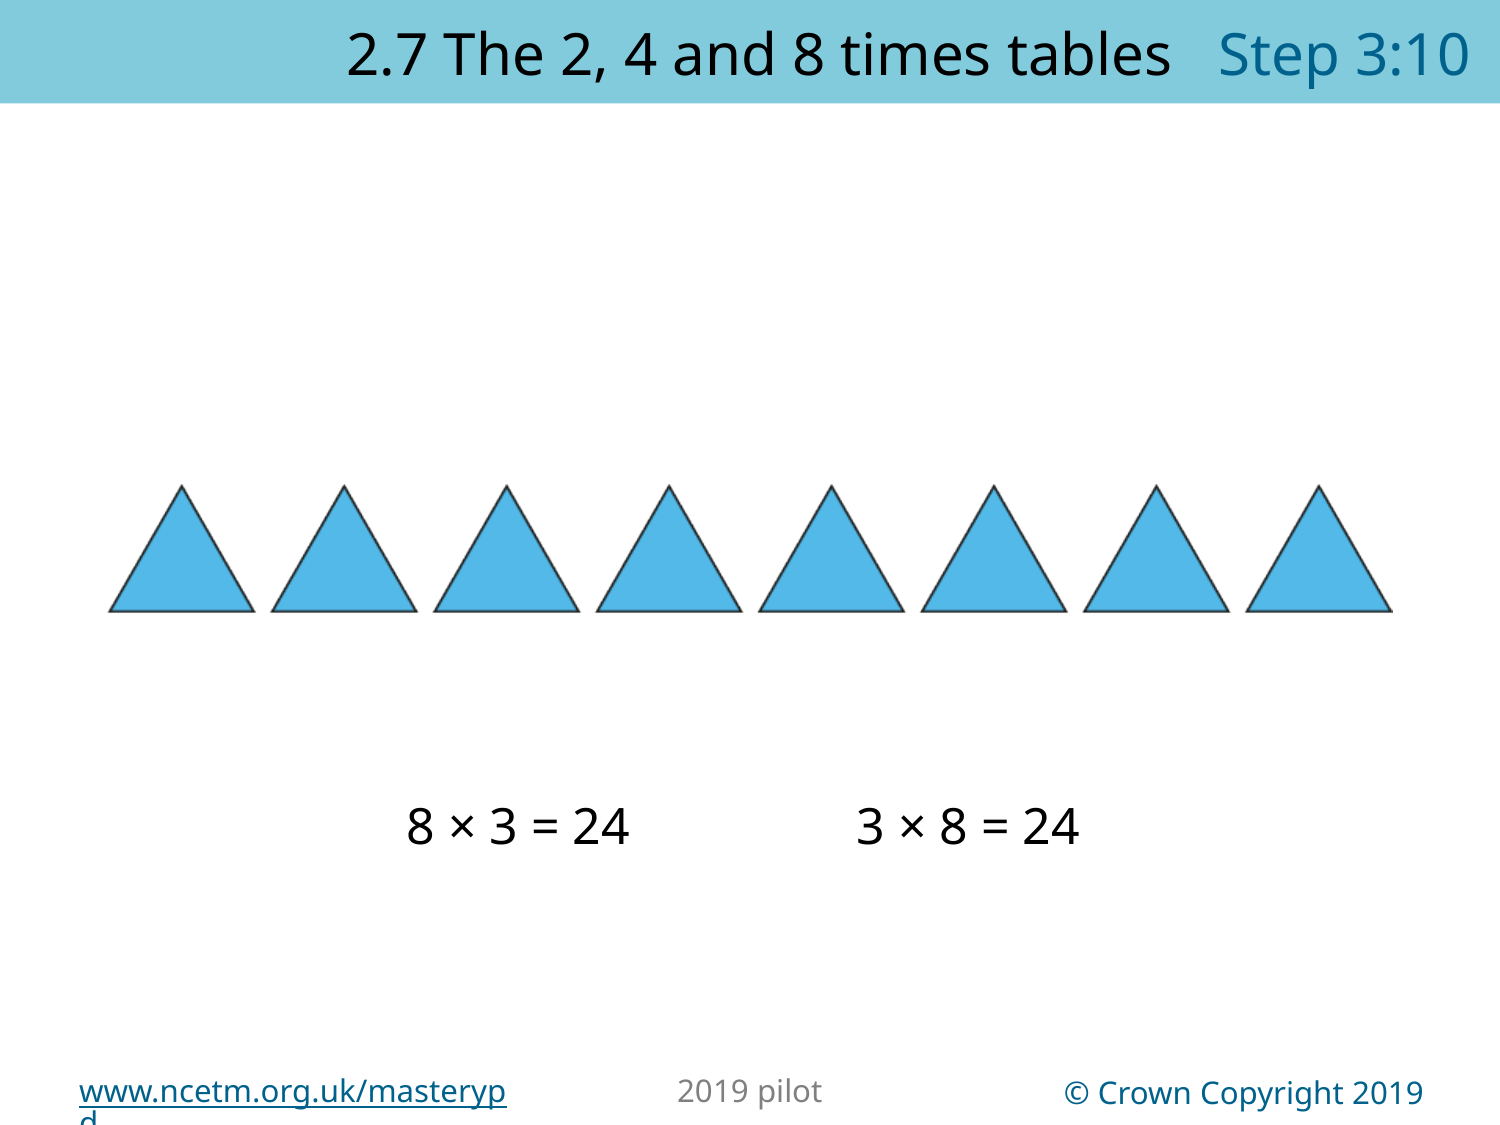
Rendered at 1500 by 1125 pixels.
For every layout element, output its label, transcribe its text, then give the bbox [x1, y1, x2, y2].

picture [106, 484, 1394, 641]
text_box 8 × 3 = 24 3 × 8 = 24 [391, 786, 1108, 862]
list 2.7 The 2, 4 and 8 times tables Step 3:10 [0, 0, 1500, 104]
